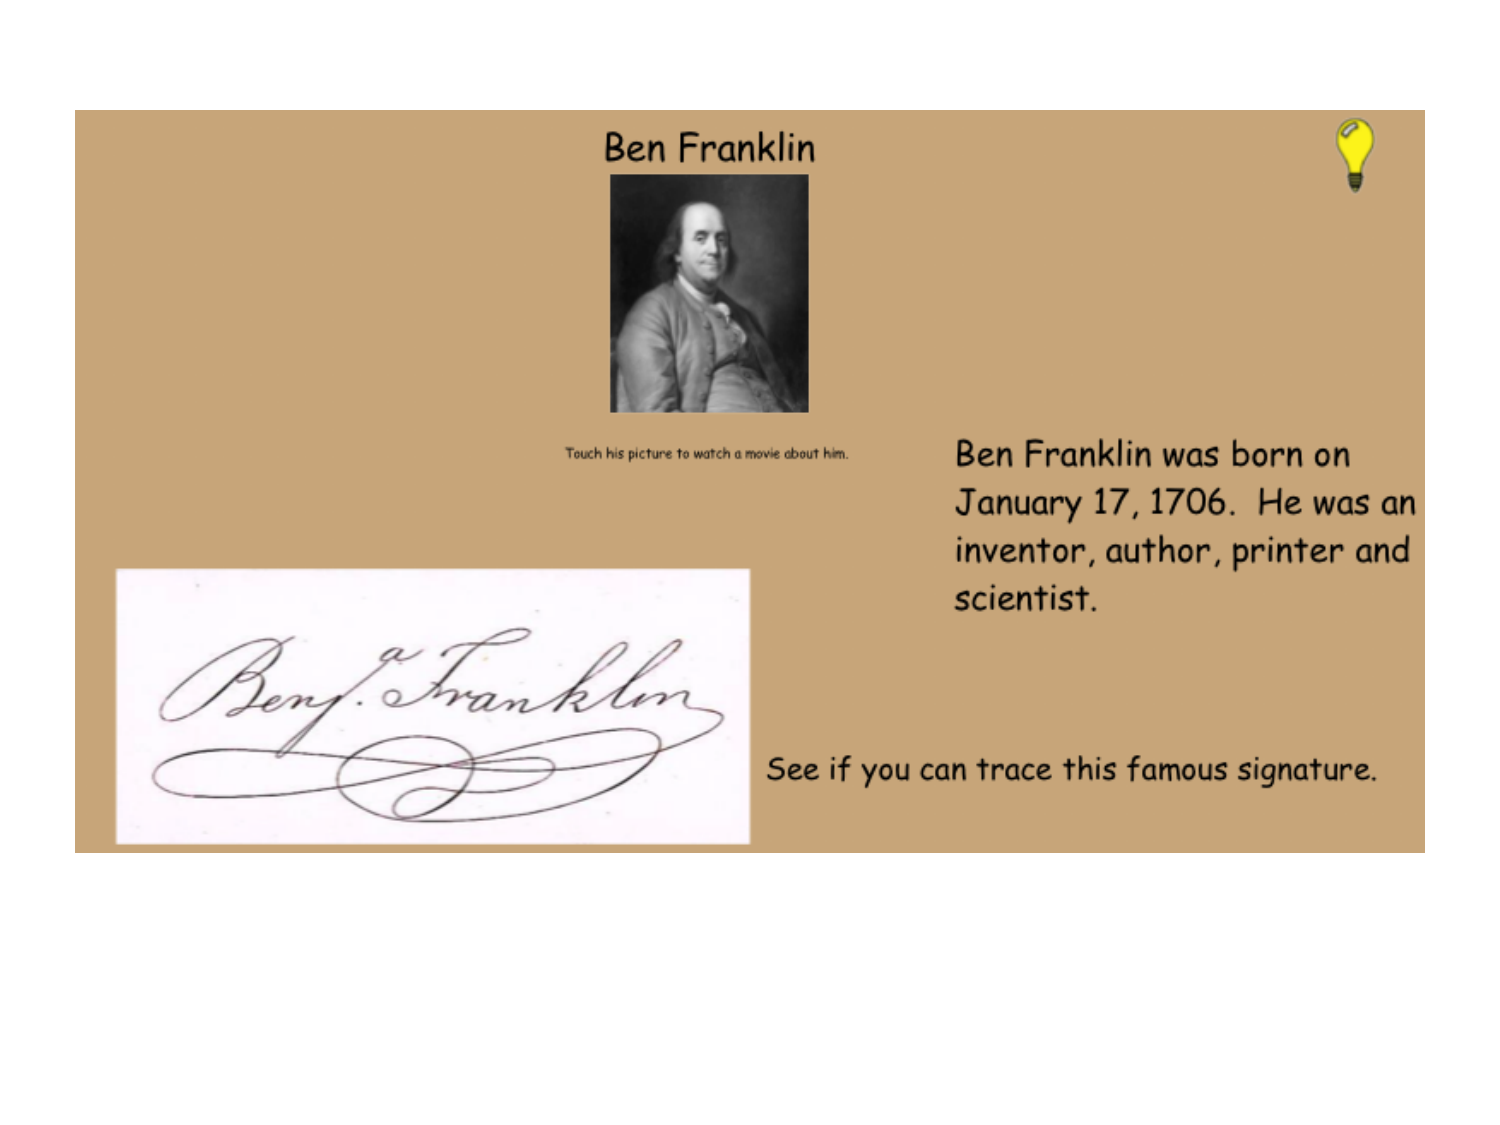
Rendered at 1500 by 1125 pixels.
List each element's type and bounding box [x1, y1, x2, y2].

list [74, 110, 1426, 854]
